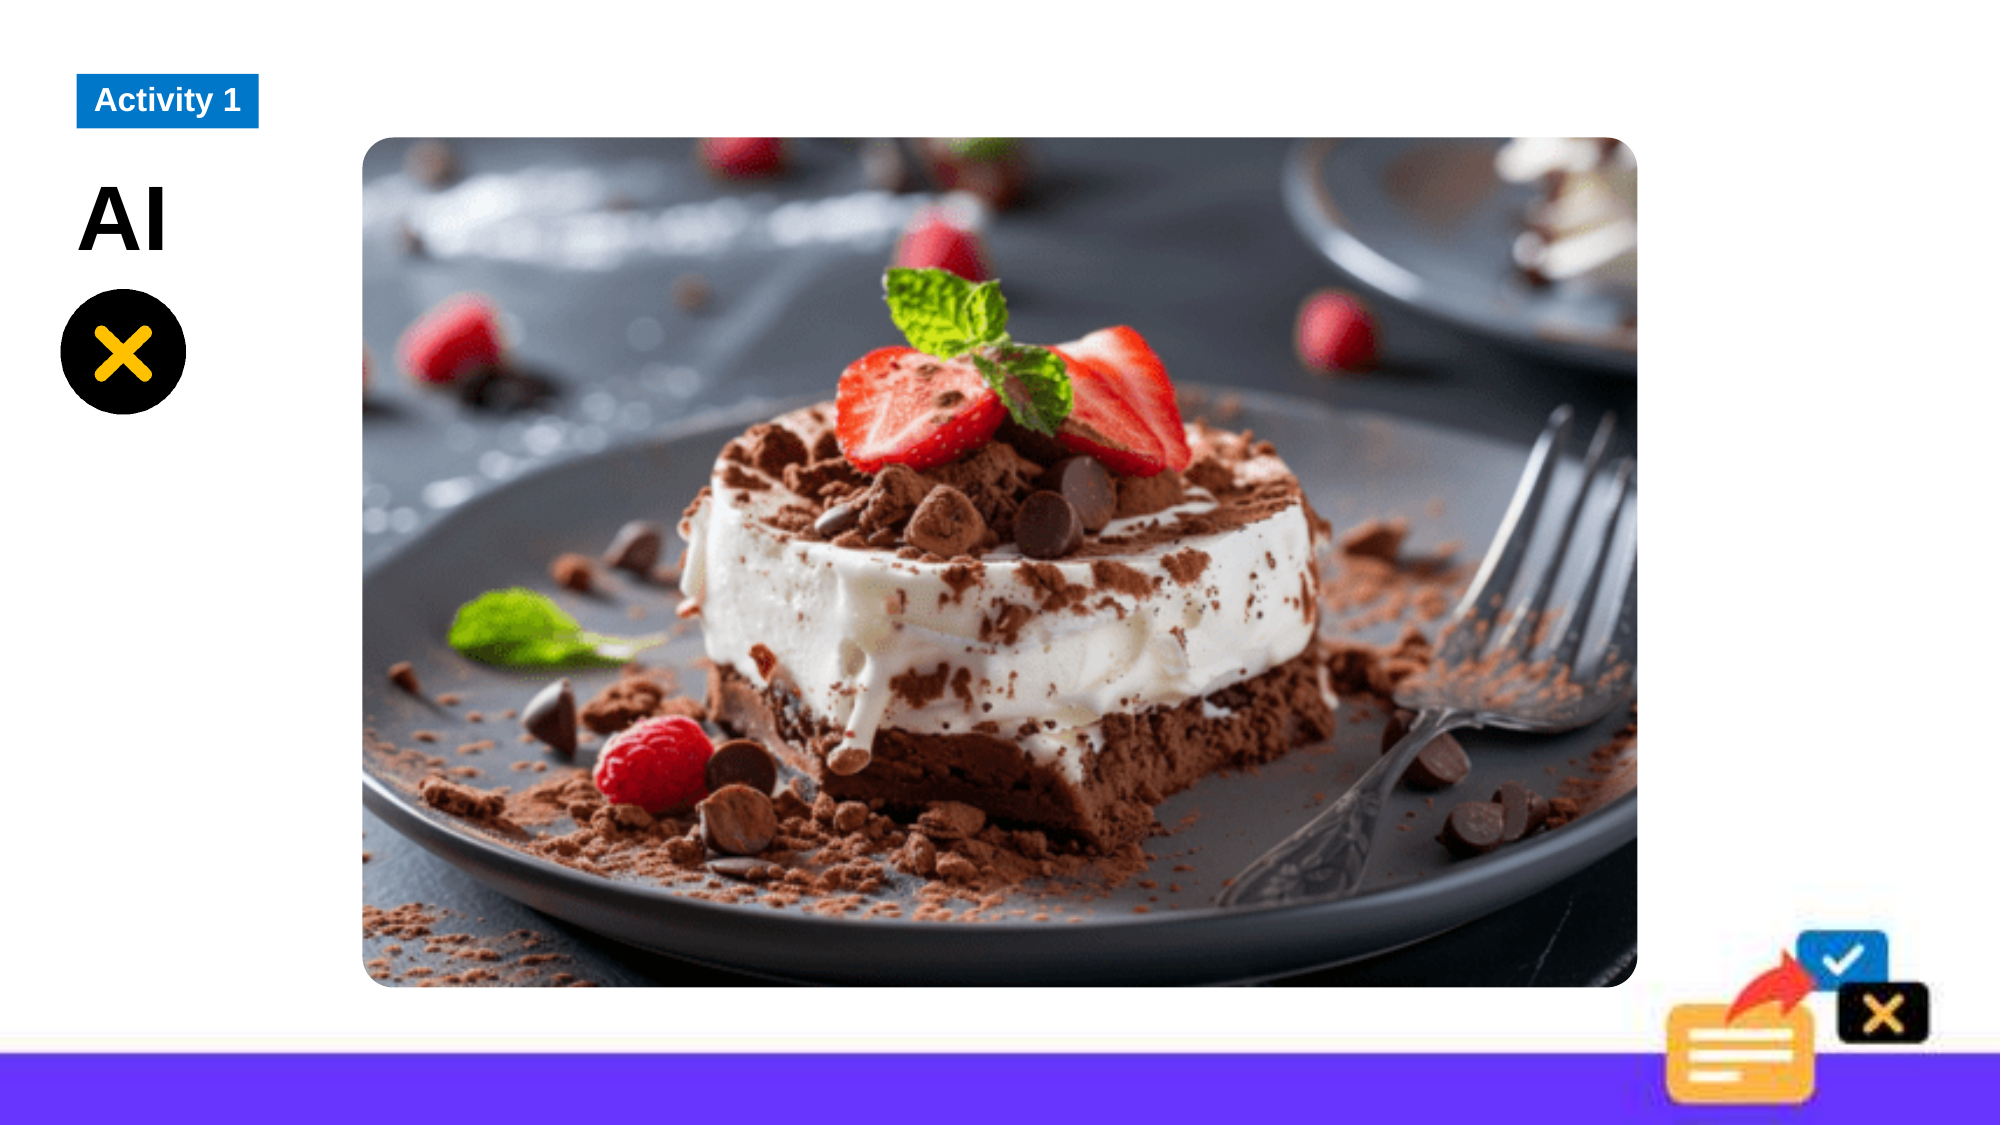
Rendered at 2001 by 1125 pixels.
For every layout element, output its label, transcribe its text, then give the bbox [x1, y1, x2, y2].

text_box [57, 286, 188, 417]
text_box Activity 1 [76, 73, 259, 129]
text_box AI [76, 171, 352, 459]
picture [0, 0, 2000, 1125]
